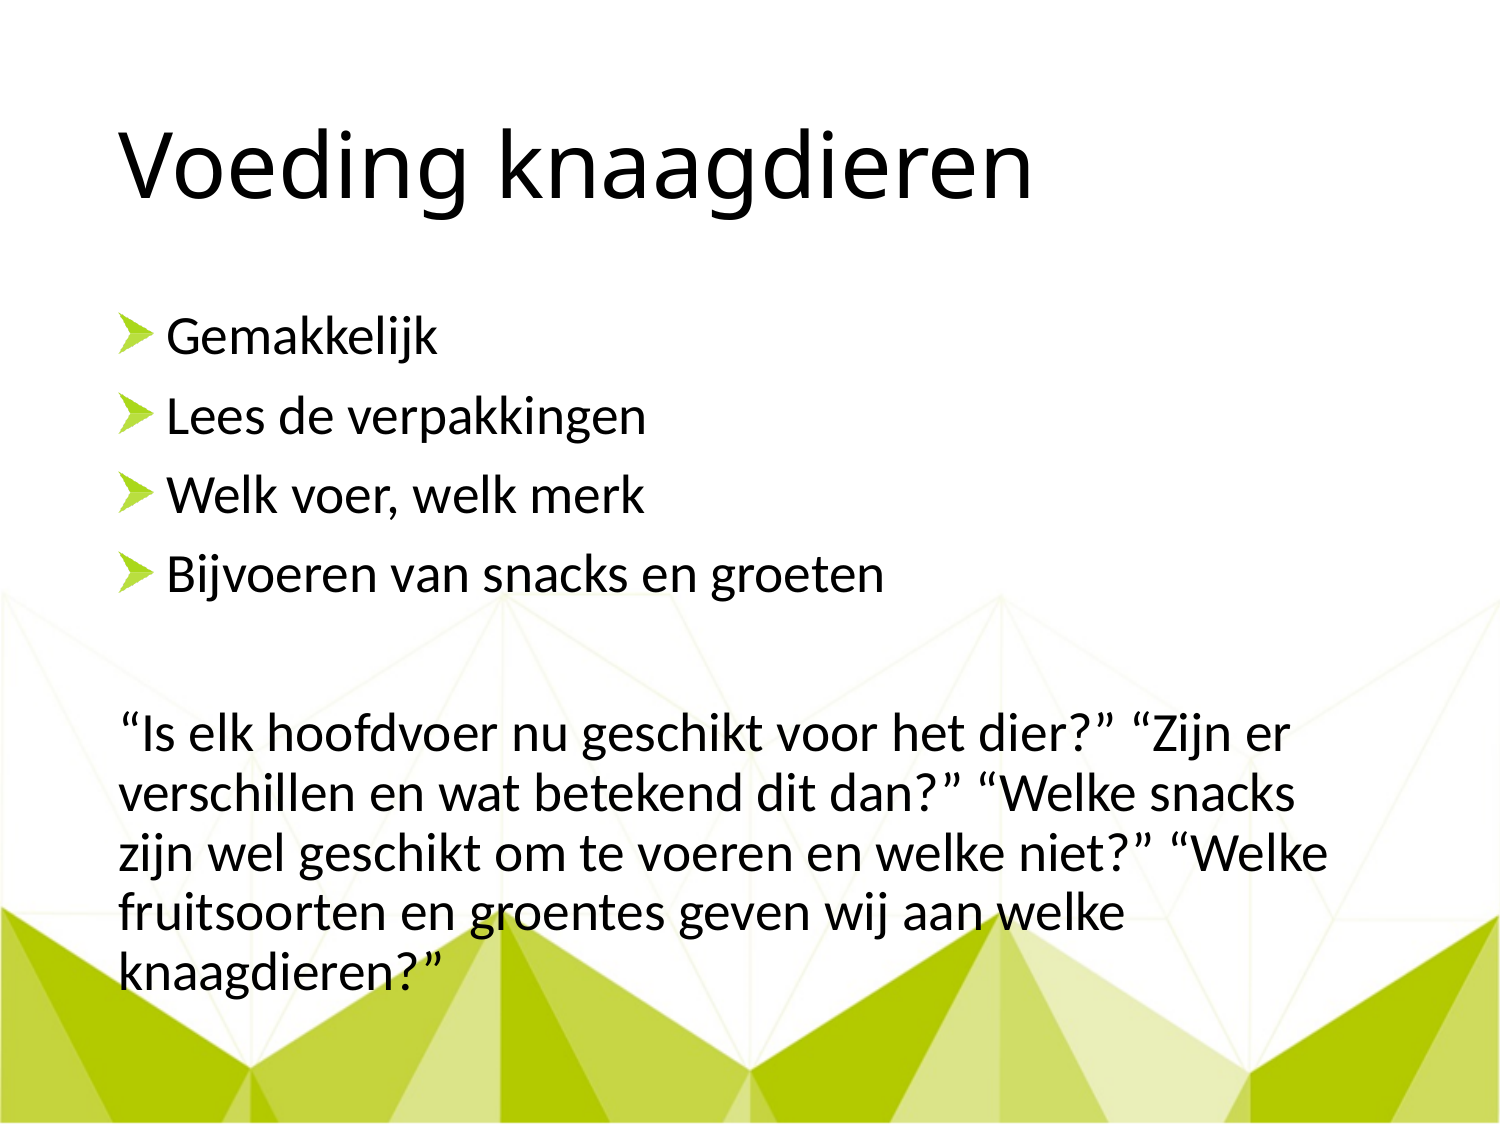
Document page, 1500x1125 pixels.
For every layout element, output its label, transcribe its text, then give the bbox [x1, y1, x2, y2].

title Voeding knaagdieren [103, 59, 1397, 278]
list Gemakkelijk Lees de verpakkingen Welk voer, welk merk Bijvoeren van snacks en groeten “Is elk hoofdvoer nu geschikt voor het dier?” “Zijn er verschillen en wat betekend dit dan?” “Welke snacks zijn wel geschikt om te voeren en welke niet?” “Welke fruitsoorten en groentes geven wij aan welke knaagdieren?” [103, 299, 1397, 1014]
picture [0, 0, 1500, 1125]
